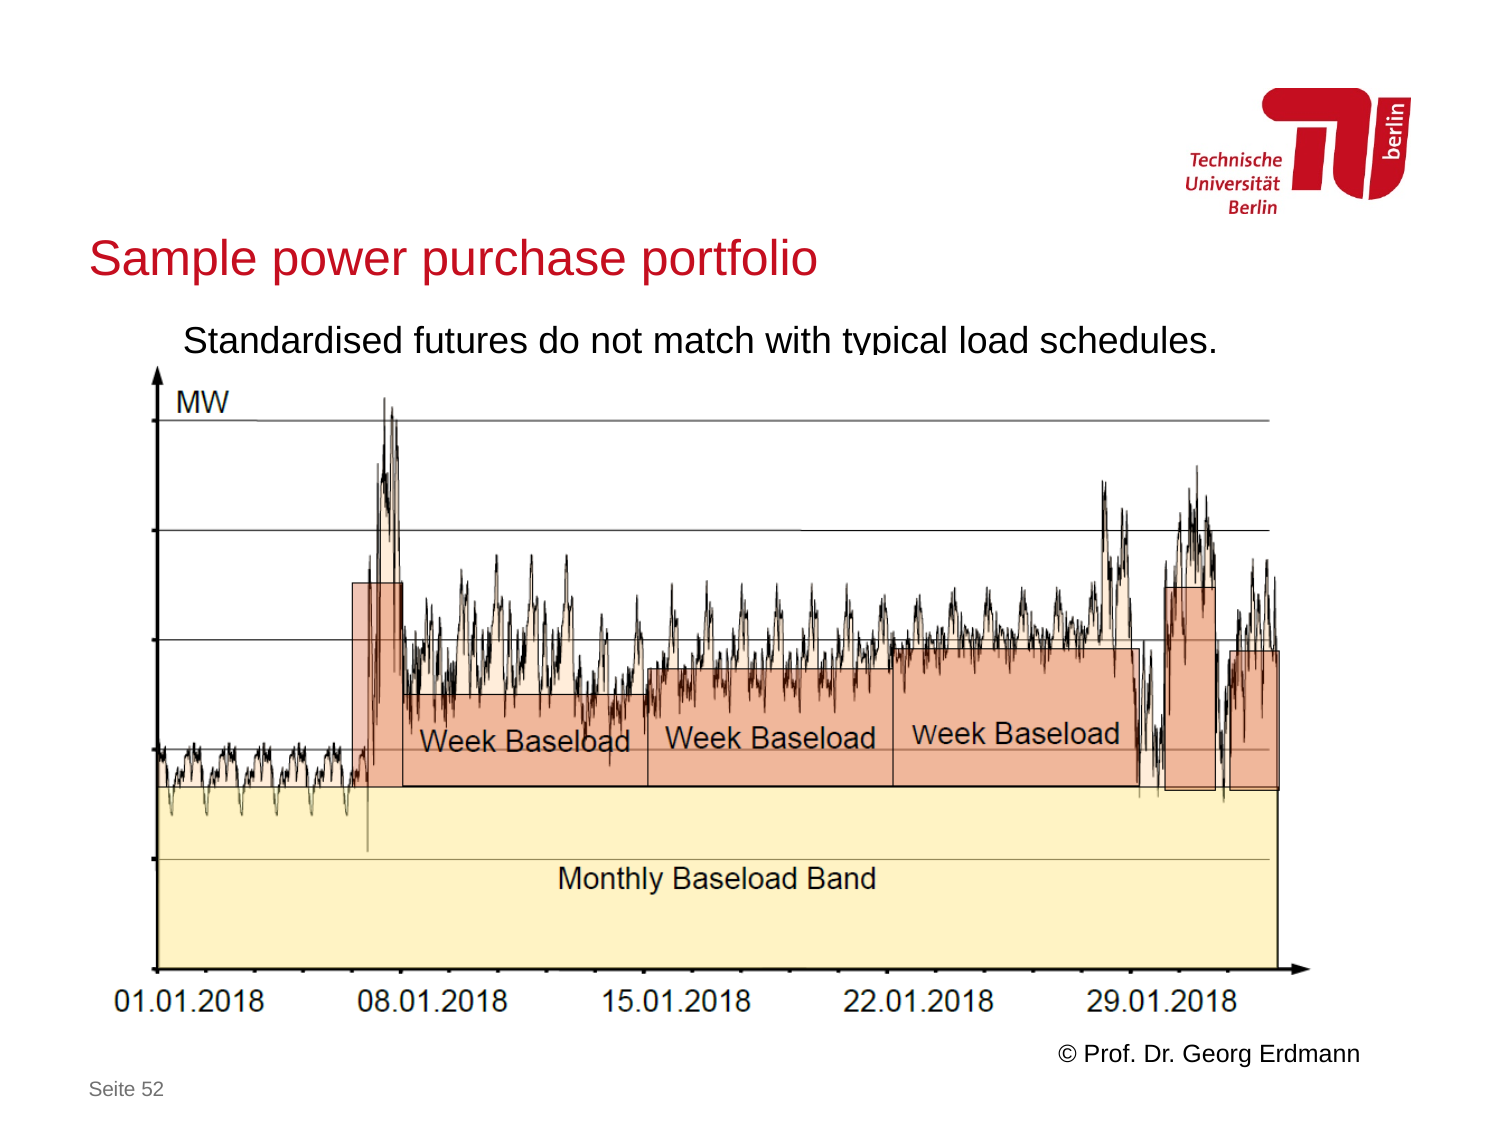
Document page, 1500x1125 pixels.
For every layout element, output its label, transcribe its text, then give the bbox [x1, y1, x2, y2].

slide_number Seite 52 [88, 1075, 1176, 1101]
picture [1186, 88, 1411, 214]
picture [100, 355, 1317, 1023]
title Sample power purchase portfolio [88, 226, 1411, 286]
list Standardised futures do not match with typical load schedules. [183, 315, 1294, 355]
text_box © Prof. Dr. Georg Erdmann [938, 1030, 1376, 1075]
